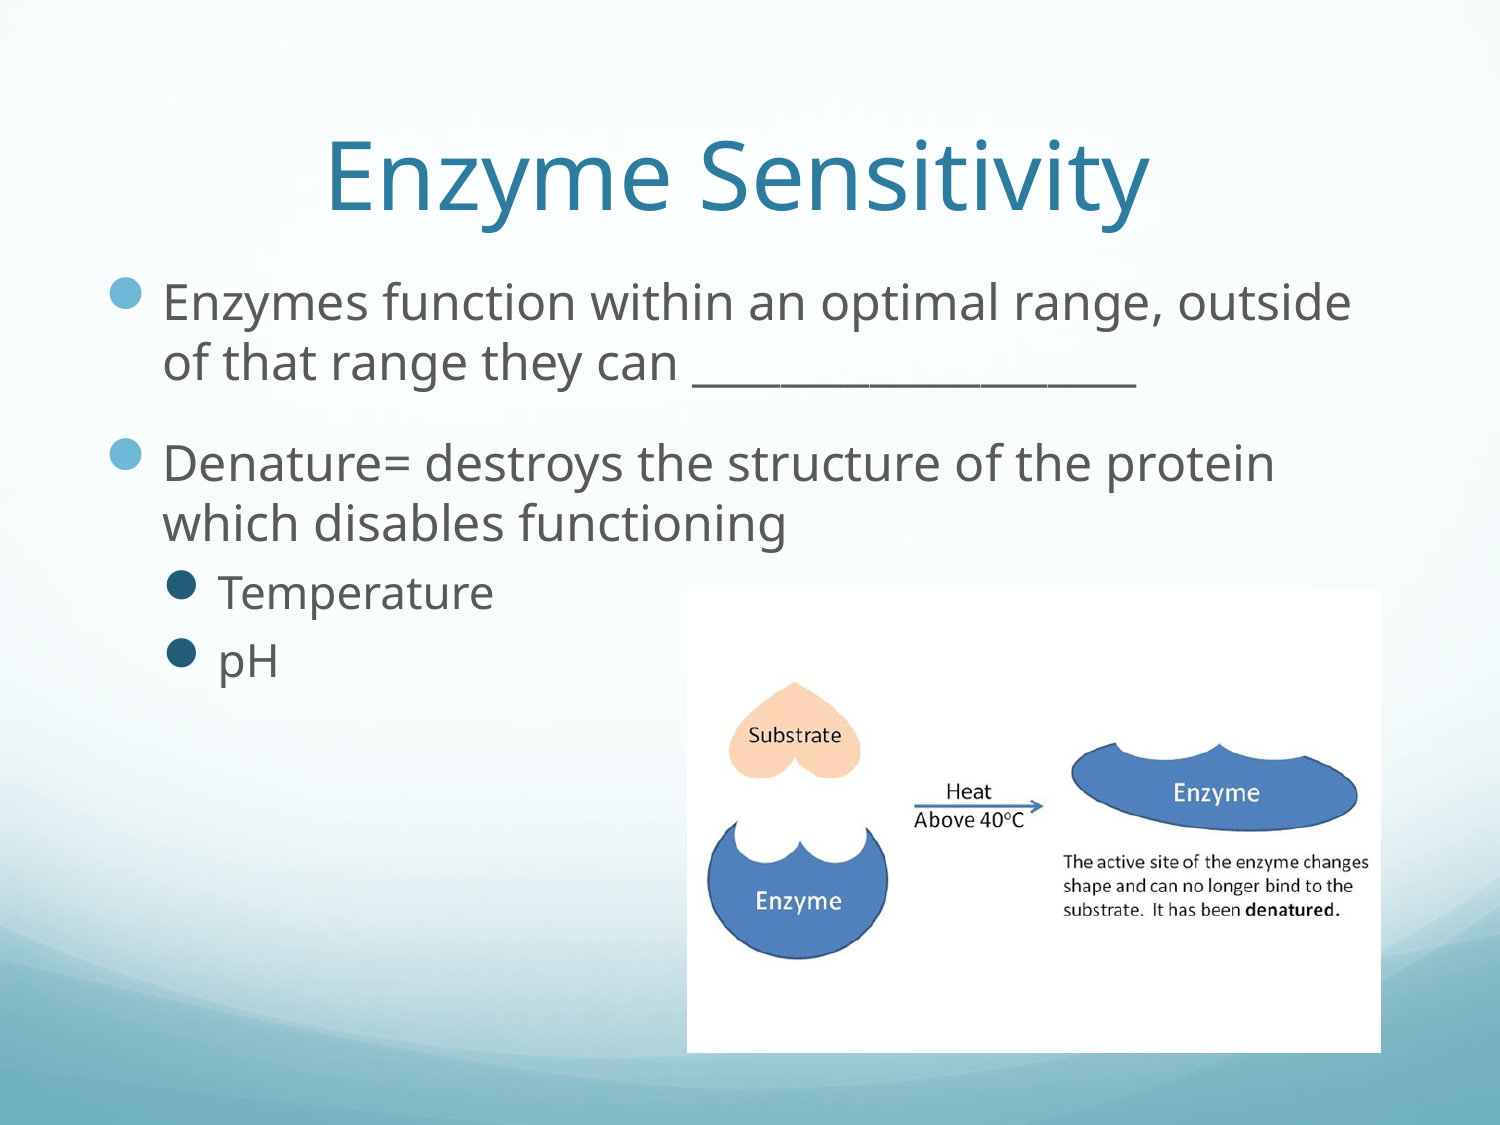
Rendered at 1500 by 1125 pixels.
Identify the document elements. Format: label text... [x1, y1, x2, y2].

list Enzymes function within an optimal range, outside of that range they can ____________________ Denature= destroys the structure of the protein which disables functioning Temperature pH [90, 262, 1410, 975]
title Enzyme Sensitivity [90, 17, 1410, 237]
picture [687, 589, 1381, 1053]
